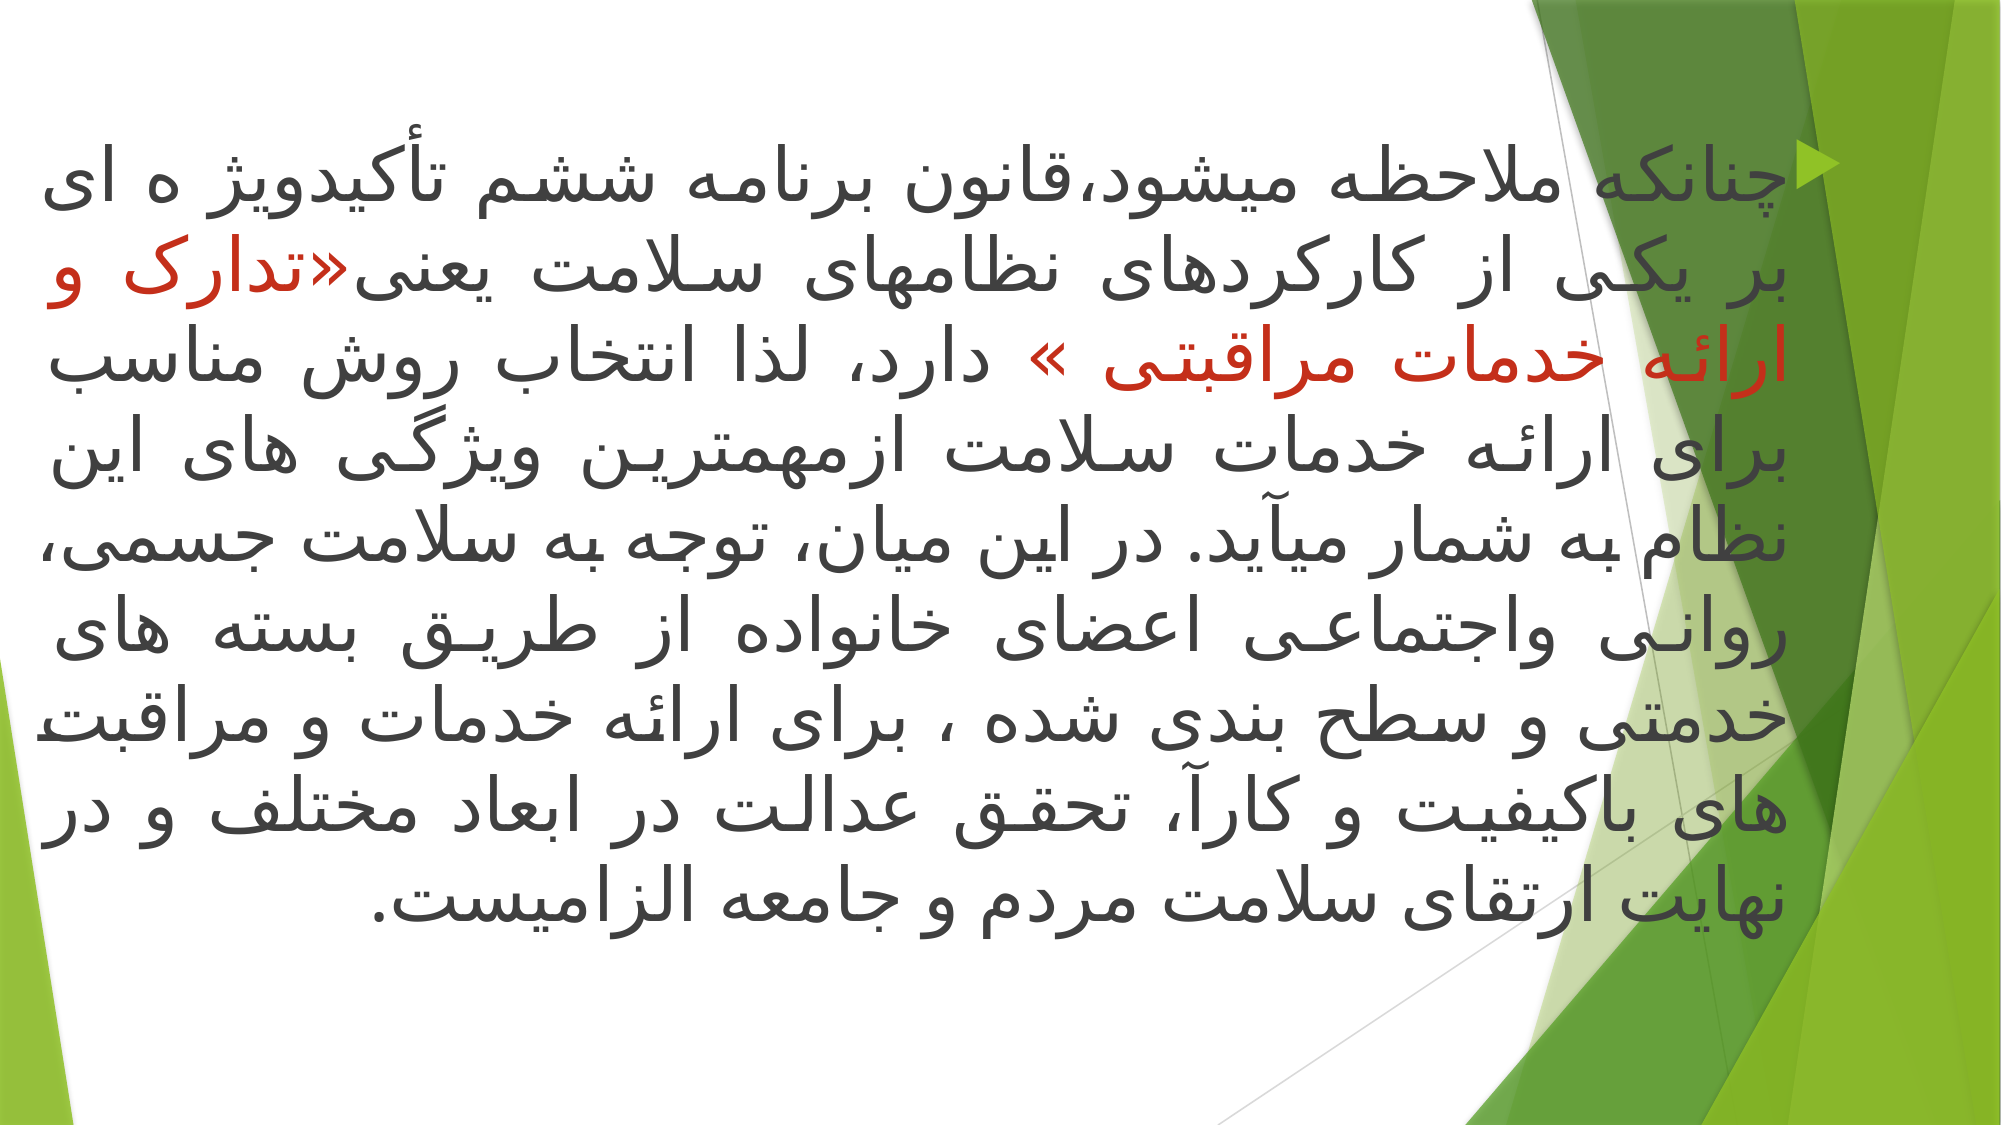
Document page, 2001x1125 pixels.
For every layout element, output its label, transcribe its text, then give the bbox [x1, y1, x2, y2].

list چنانکه ملاحظه میشود،قانون برنامه ششم تأکیدویژ ه ای بر یکی از کارکردهای نظامهای سلامت یعنی«تدارک و ارائه خدمات مراقبتی » دارد، لذا انتخاب روش مناسب برای ارائه خدمات سلامت ازمهمترین ویژگی های این نظام به شمار میآید. در این میان، توجه به سلامت جسمی، روانی واجتماعی اعضای خانواده از طریق بسته های خدمتی و سطح بندی شده ، برای ارائه خدمات و مراقبت های باکیفیت و کارآ، تحقق عدالت در ابعاد مختلف و در نهایت ارتقای سلامت مردم و جامعه الزامیست. [19, 119, 1863, 1014]
